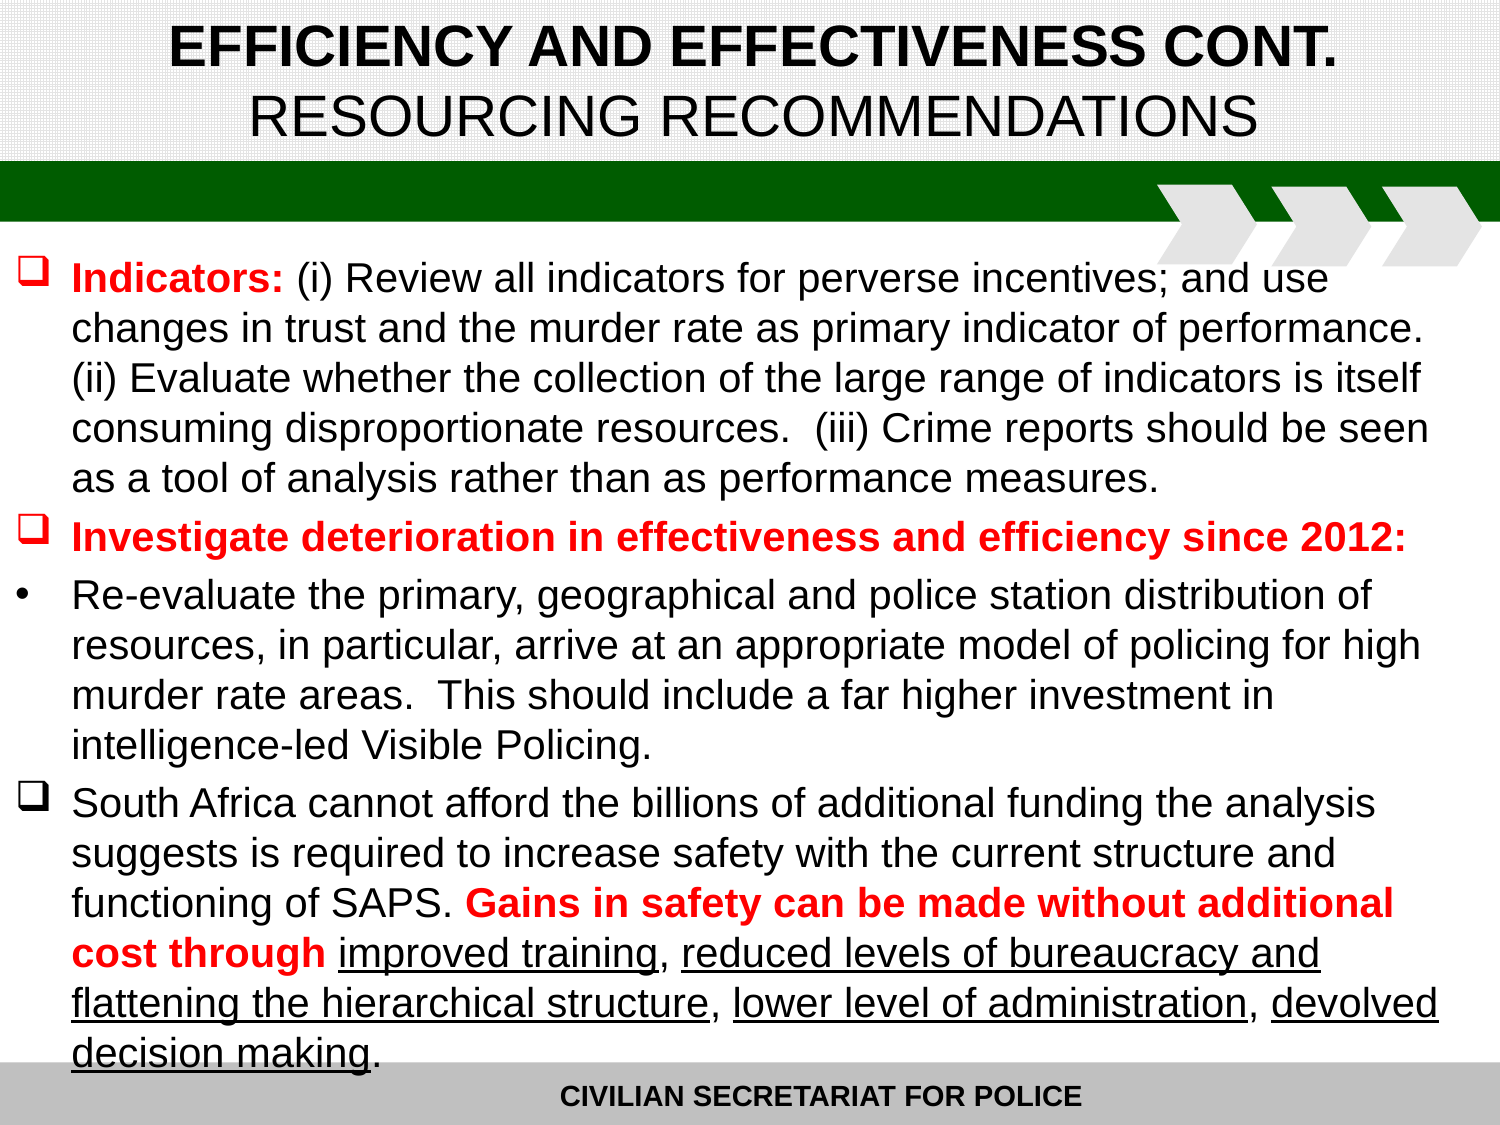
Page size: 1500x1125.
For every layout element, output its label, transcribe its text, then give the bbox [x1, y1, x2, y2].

list Indicators: (i) Review all indicators for perverse incentives; and use changes in trust and the murder rate as primary indicator of performance. (ii) Evaluate whether the collection of the large range of indicators is itself consuming disproportionate resources. (iii) Crime reports should be seen as a tool of analysis rather than as performance measures. Investigate deterioration in effectiveness and efficiency since 2012: Re-evaluate the primary, geographical and police station distribution of resources, in particular, arrive at an appropriate model of policing for high murder rate areas. This should include a far higher investment in intelligence-led Visible Policing. South Africa cannot afford the billions of additional funding the analysis suggests is required to increase safety with the current structure and functioning of SAPS. Gains in safety can be made without additional cost through improved training, reduced levels of bureaucracy and flattening the hierarchical structure, lower level of administration, devolved decision making. [0, 243, 1471, 1047]
title EFFICIENCY AND EFFECTIVENESS CONT. RESOURCING RECOMMENDATIONS [87, 19, 1437, 138]
